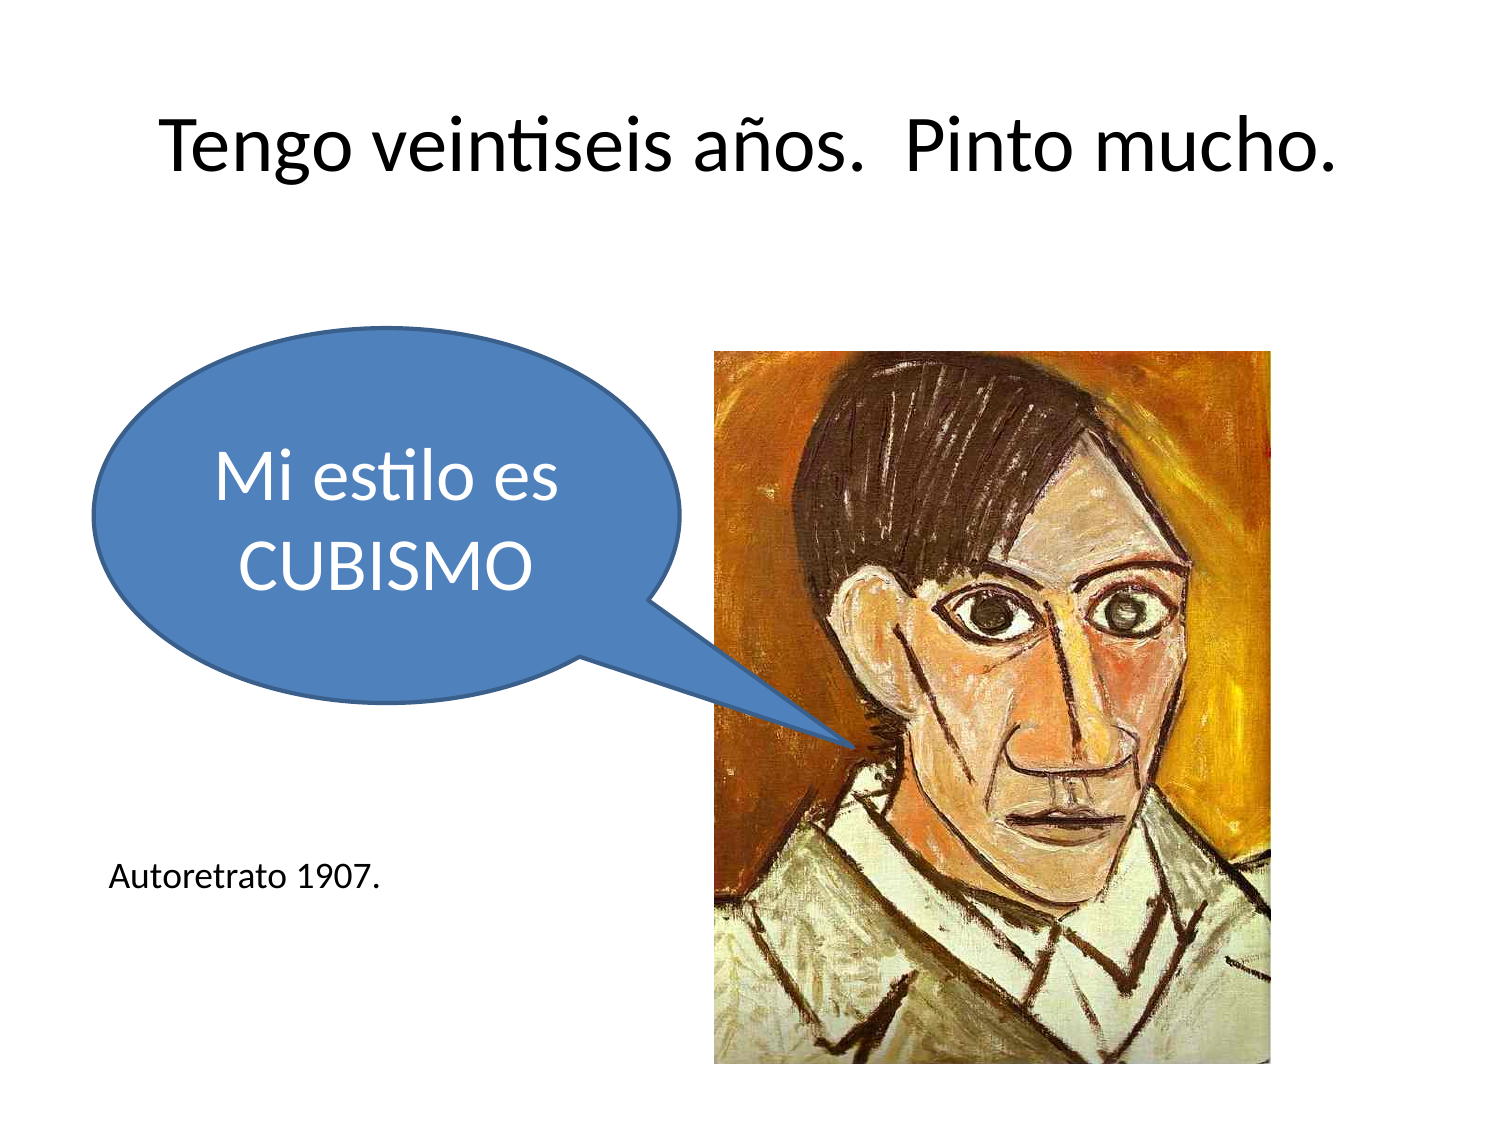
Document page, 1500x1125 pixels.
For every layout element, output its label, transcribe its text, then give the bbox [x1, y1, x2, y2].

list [714, 351, 1271, 1065]
text_box Autoretrato 1907. [93, 843, 598, 904]
text_box Mi estilo es CUBISMO [91, 325, 709, 706]
title Tengo veintiseis años. Pinto mucho. [74, 44, 1426, 233]
